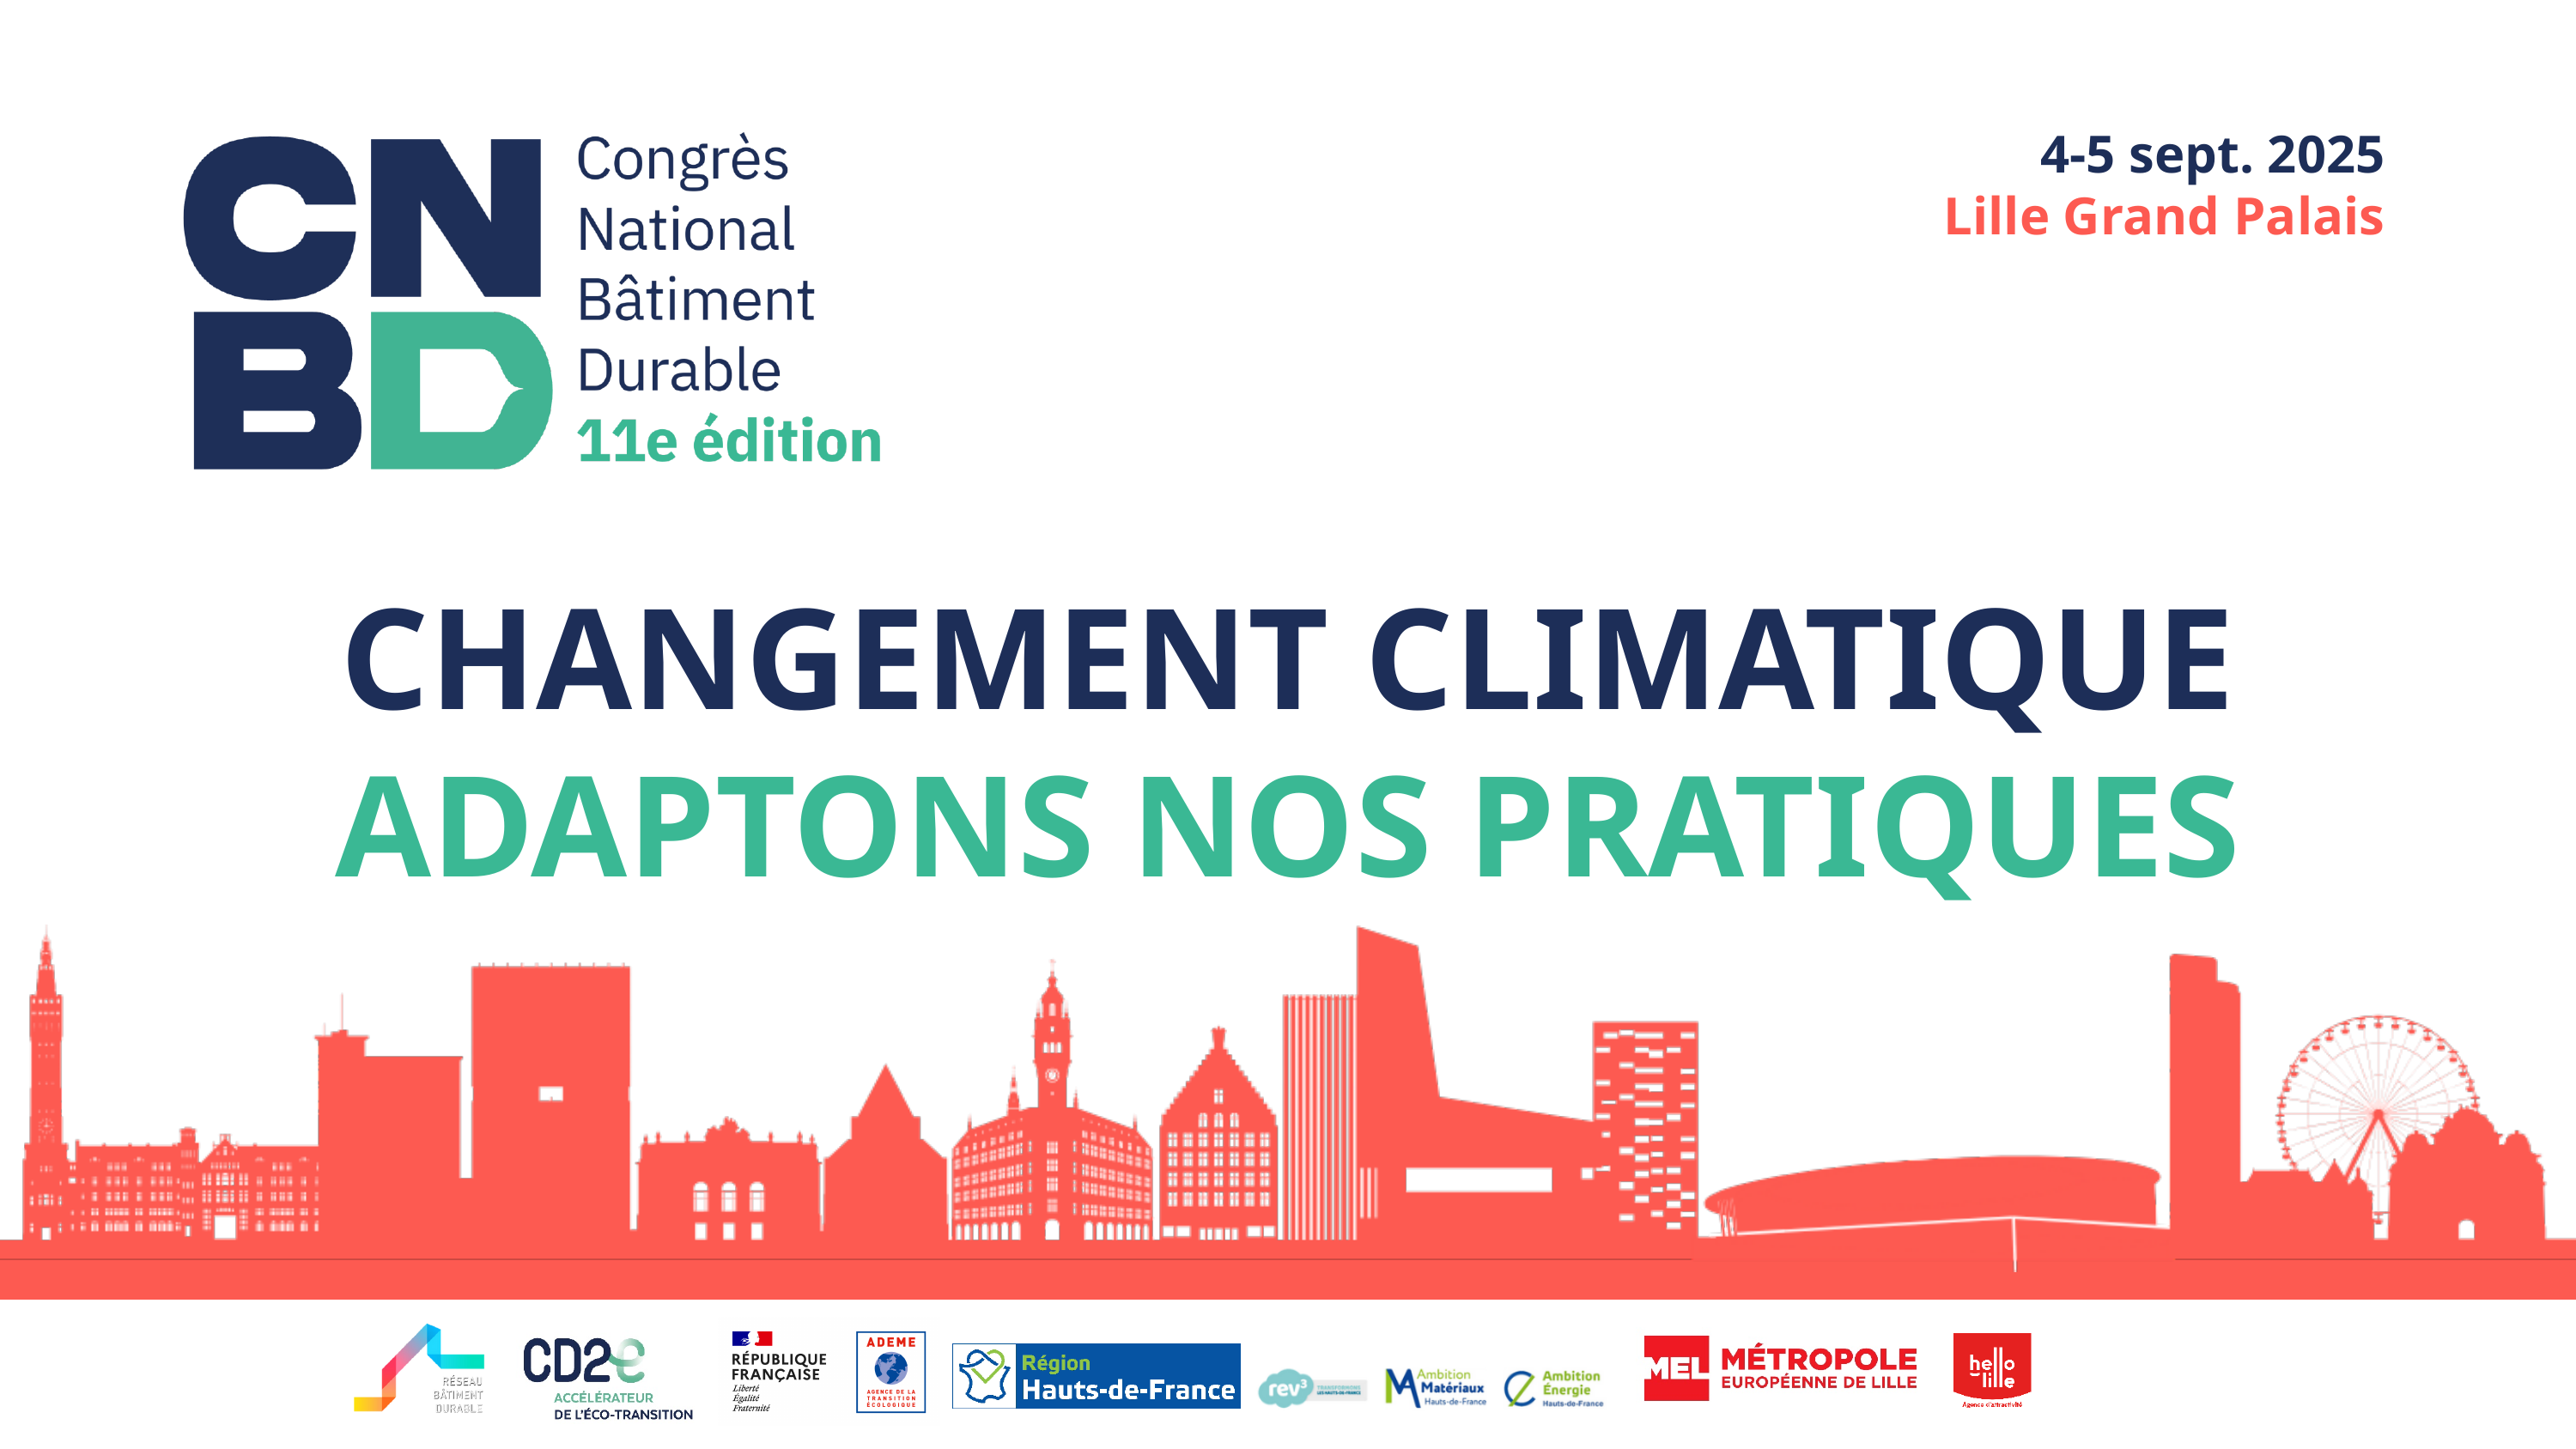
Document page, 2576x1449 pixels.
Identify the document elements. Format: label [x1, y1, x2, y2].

picture [0, 0, 1541, 852]
picture [1953, 1332, 2032, 1411]
picture [354, 1320, 488, 1414]
picture [497, 1317, 940, 1426]
picture [1251, 1357, 1624, 1422]
picture [1636, 1327, 1924, 1409]
picture [0, 925, 2576, 1272]
picture [952, 1343, 1241, 1409]
